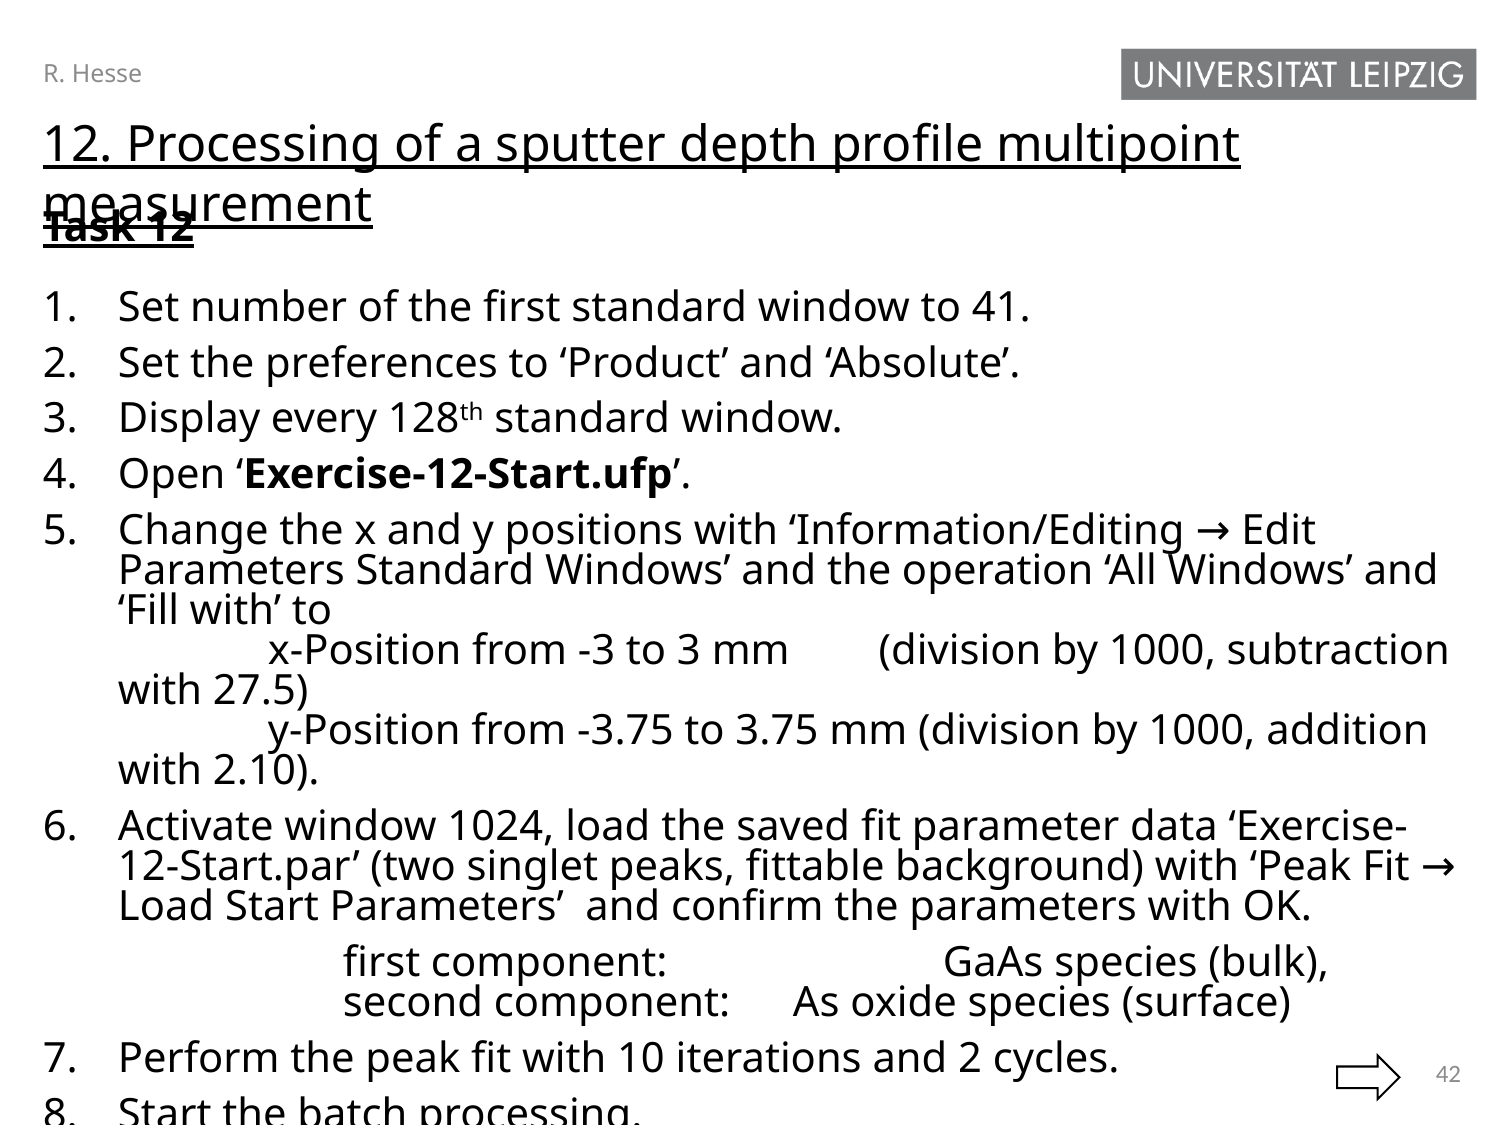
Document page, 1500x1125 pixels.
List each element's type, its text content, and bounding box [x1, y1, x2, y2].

text_box 12. Processing of a sputter depth profile multipoint measurement [28, 104, 1477, 201]
picture [1410, 48, 1477, 100]
text_box [1336, 1053, 1401, 1102]
text_box Task 12 Set number of the first standard window to 41. Set the preferences to ‘Product’ and ‘Absolute’. Display every 128th standard window. Open ‘Exercise-12-Start.ufp’. Change the x and y positions with ‘Information/Editing → Edit Parameters Standard Windows’ and the operation ‘All Windows’ and ‘Fill with’ to x-Position from -3 to 3 mm (division by 1000, subtraction with 27.5) y-Position from -3.75 to 3.75 mm (division by 1000, addition with 2.10). Activate window 1024, load the saved fit parameter data ‘Exercise-12-Start.par’ (two singlet peaks, fittable background) with ‘Peak Fit → Load Start Parameters’ and confirm the parameters with OK. first component: GaAs species (bulk), second component: As oxide species (surface) Perform the peak fit with 10 iterations and 2 cycles. Start the batch processing. [28, 201, 1477, 1125]
footer R. Hesse [28, 44, 1410, 104]
